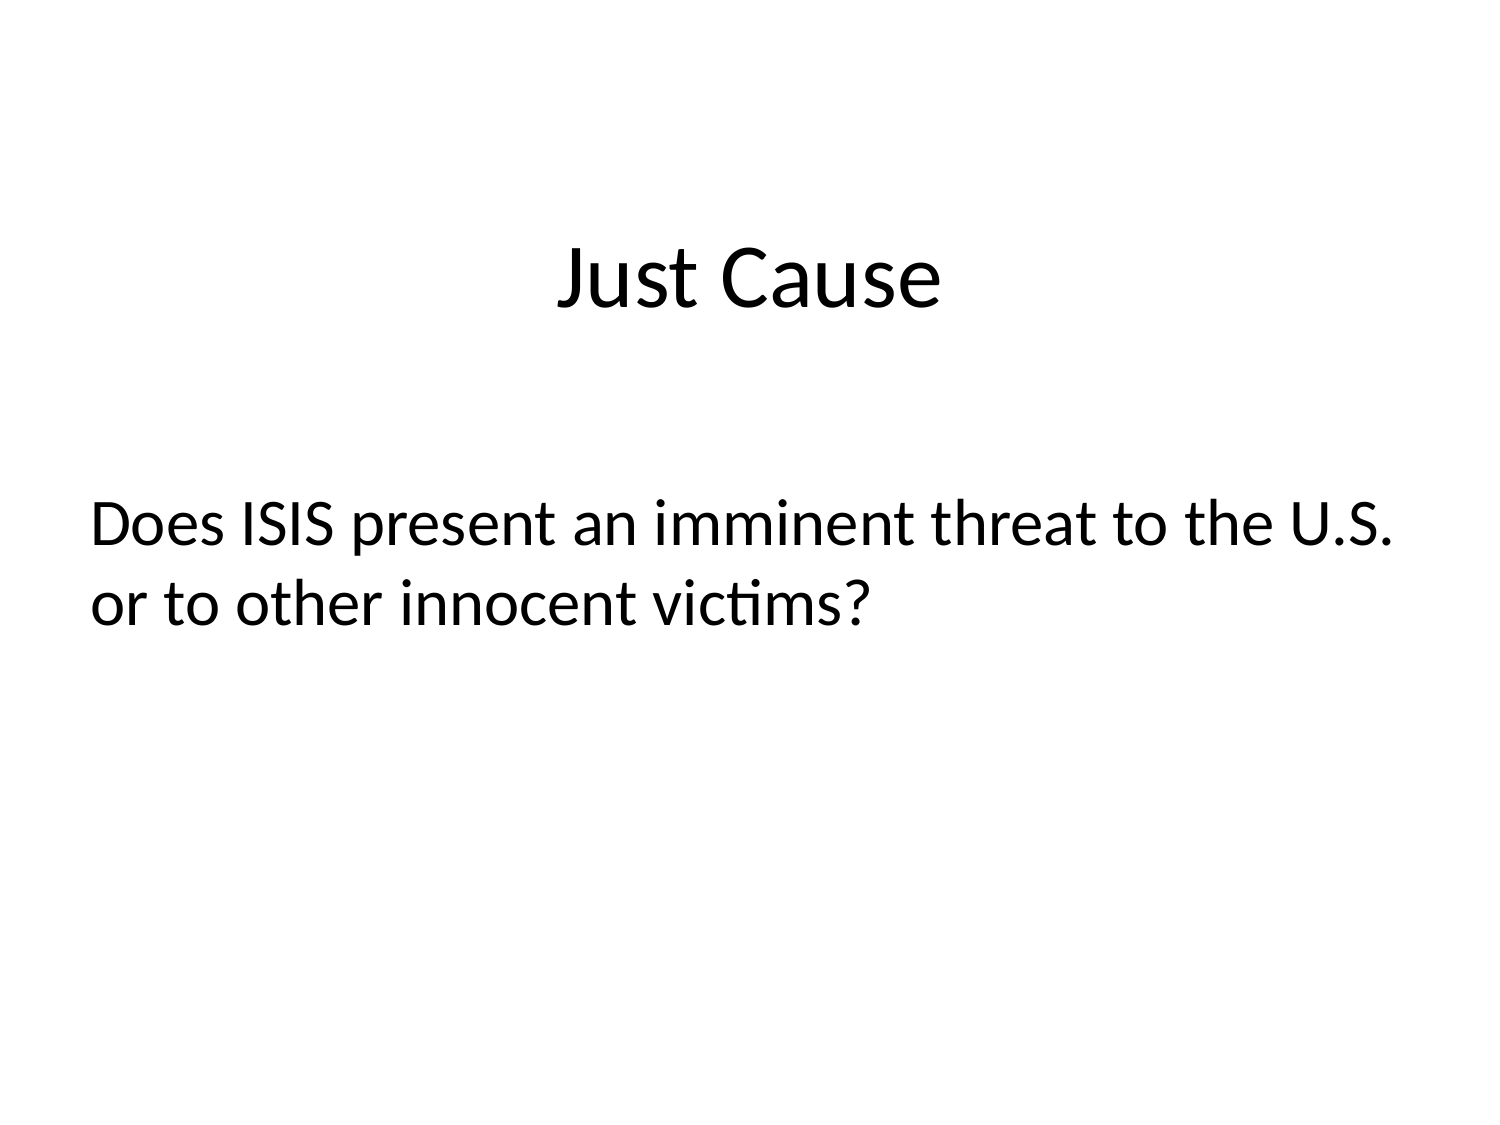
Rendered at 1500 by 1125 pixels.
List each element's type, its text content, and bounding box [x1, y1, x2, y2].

title Just Cause [75, 176, 1425, 365]
list Does ISIS present an imminent threat to the U.S. or to other innocent victims? [75, 471, 1425, 1005]
